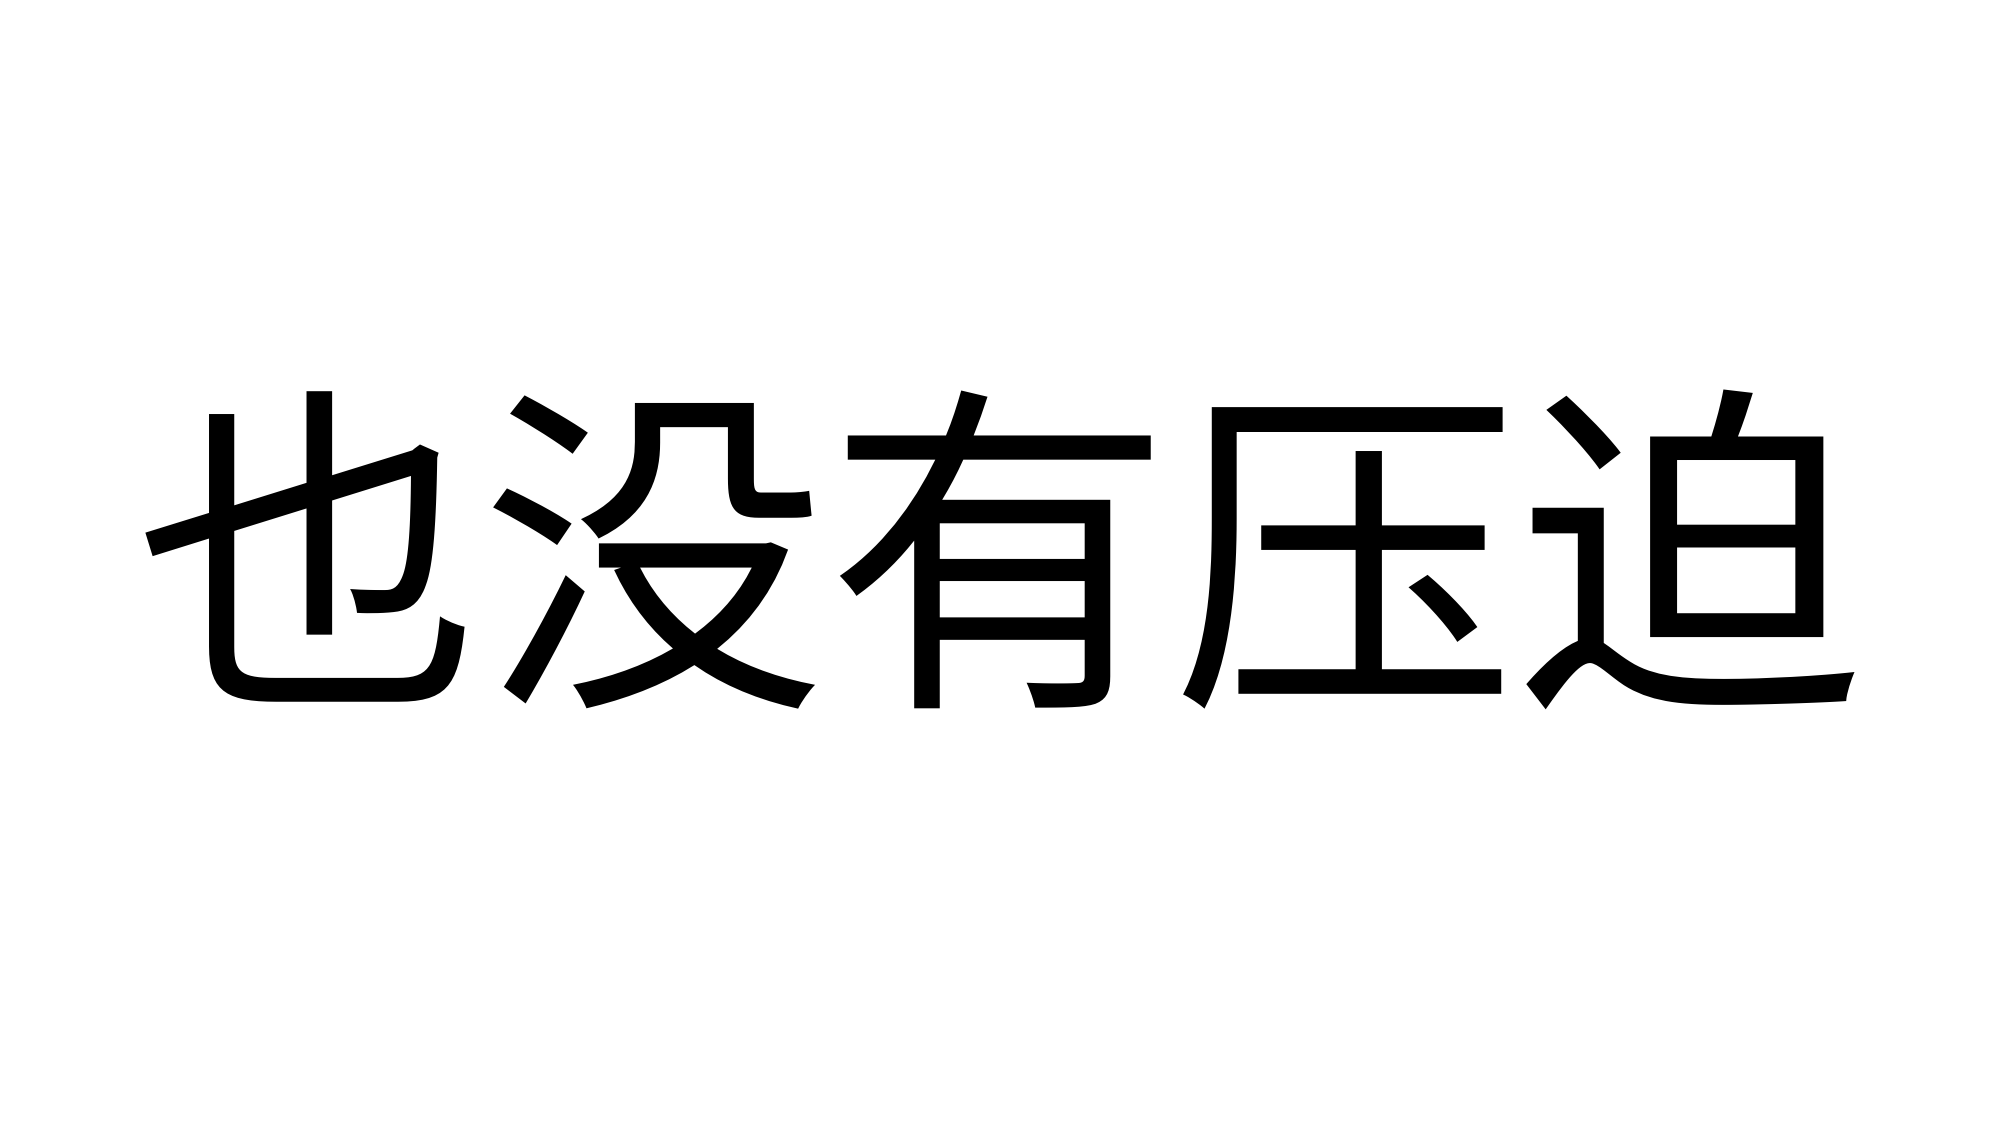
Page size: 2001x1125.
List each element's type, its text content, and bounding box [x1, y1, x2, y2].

text_box 也没有压迫 [120, 328, 1880, 759]
